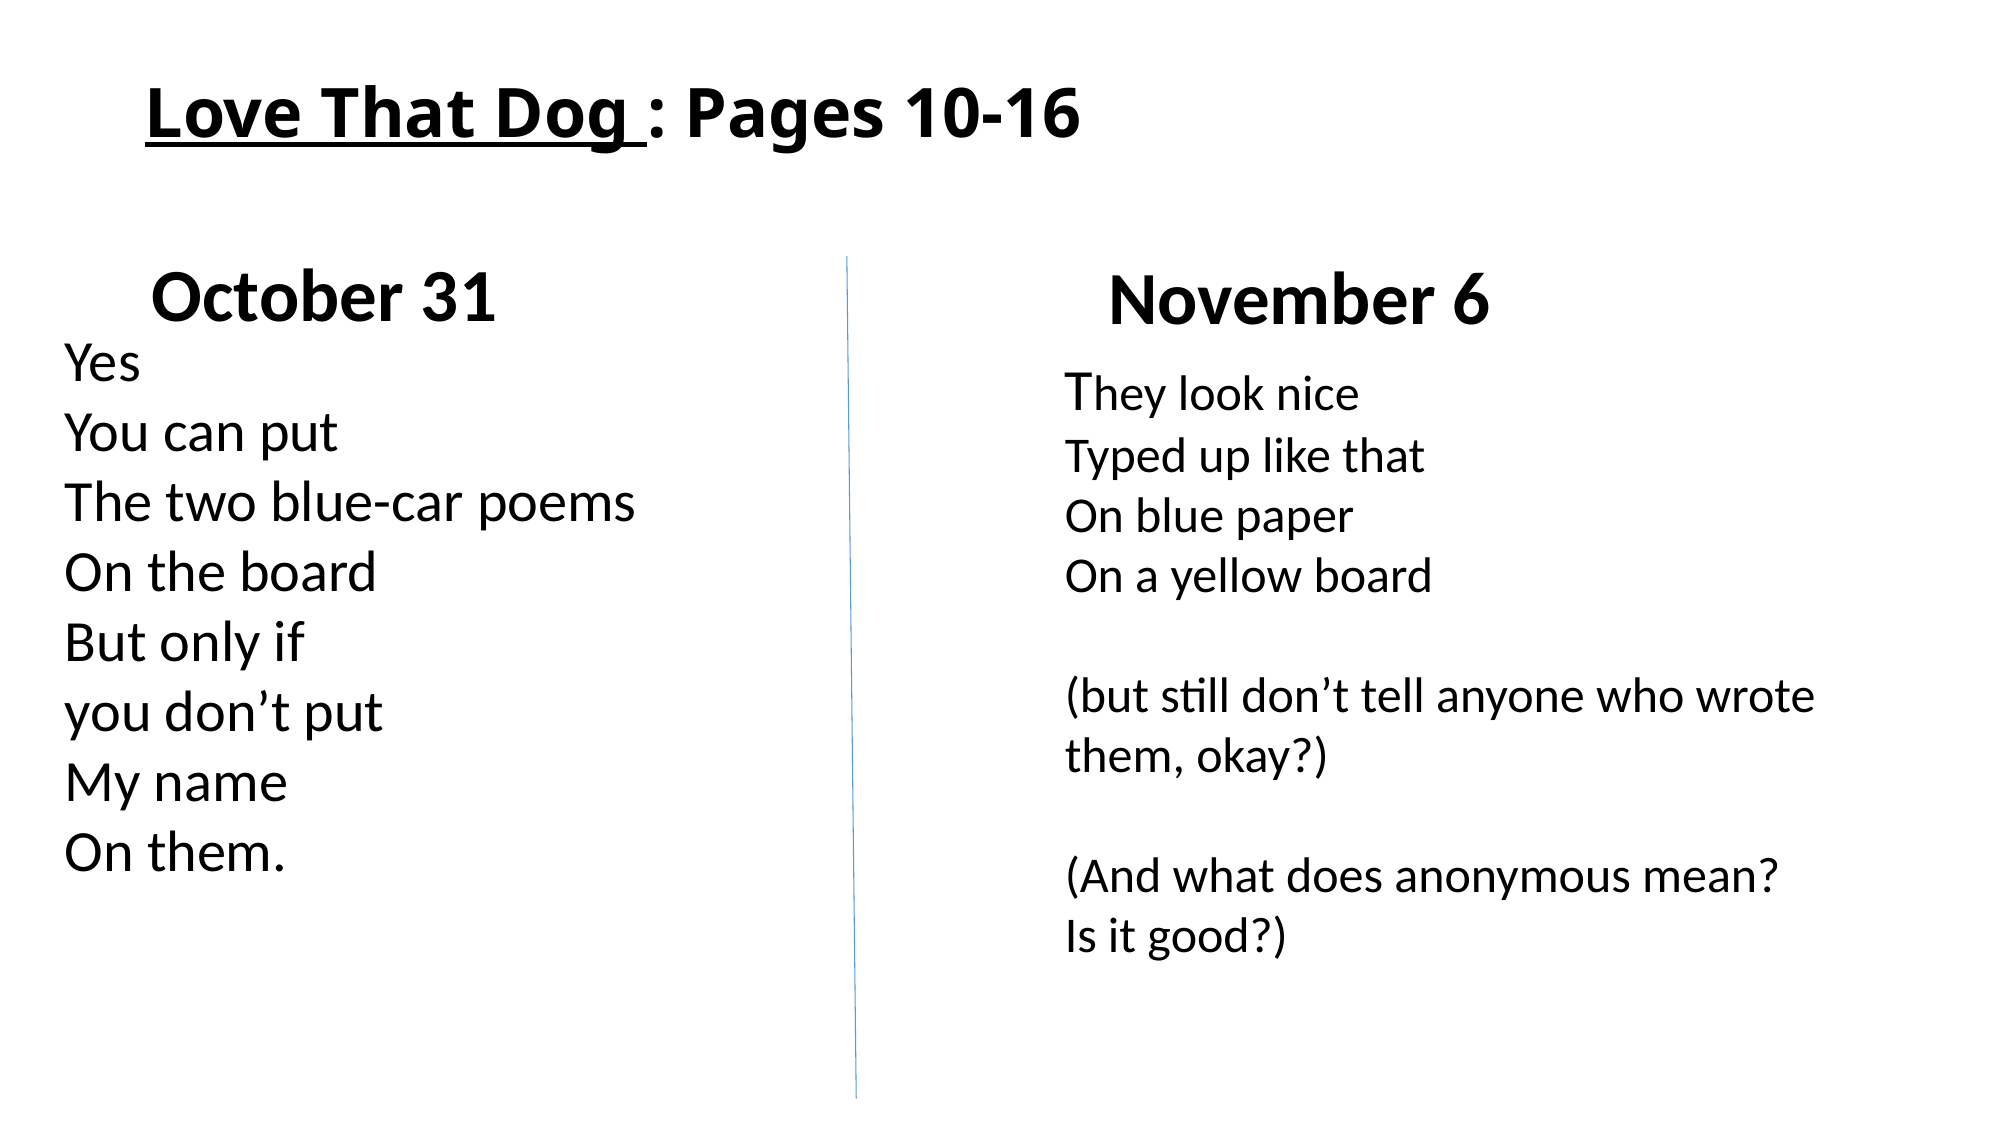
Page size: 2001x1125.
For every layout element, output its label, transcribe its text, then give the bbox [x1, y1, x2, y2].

title Love That Dog : Pages 10-16 [129, 0, 1855, 214]
text_box Yes You can put The two blue-car poems On the board But only if you don’t put My name On them. [49, 315, 719, 891]
text_box October 31 [137, 238, 698, 344]
text_box They look nice Typed up like that On blue paper On a yellow board (but still don’t tell anyone who wrote them, okay?) (And what does anonymous mean? Is it good?) [1049, 344, 1883, 970]
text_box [846, 256, 857, 1099]
text_box November 6 [1093, 242, 1654, 344]
